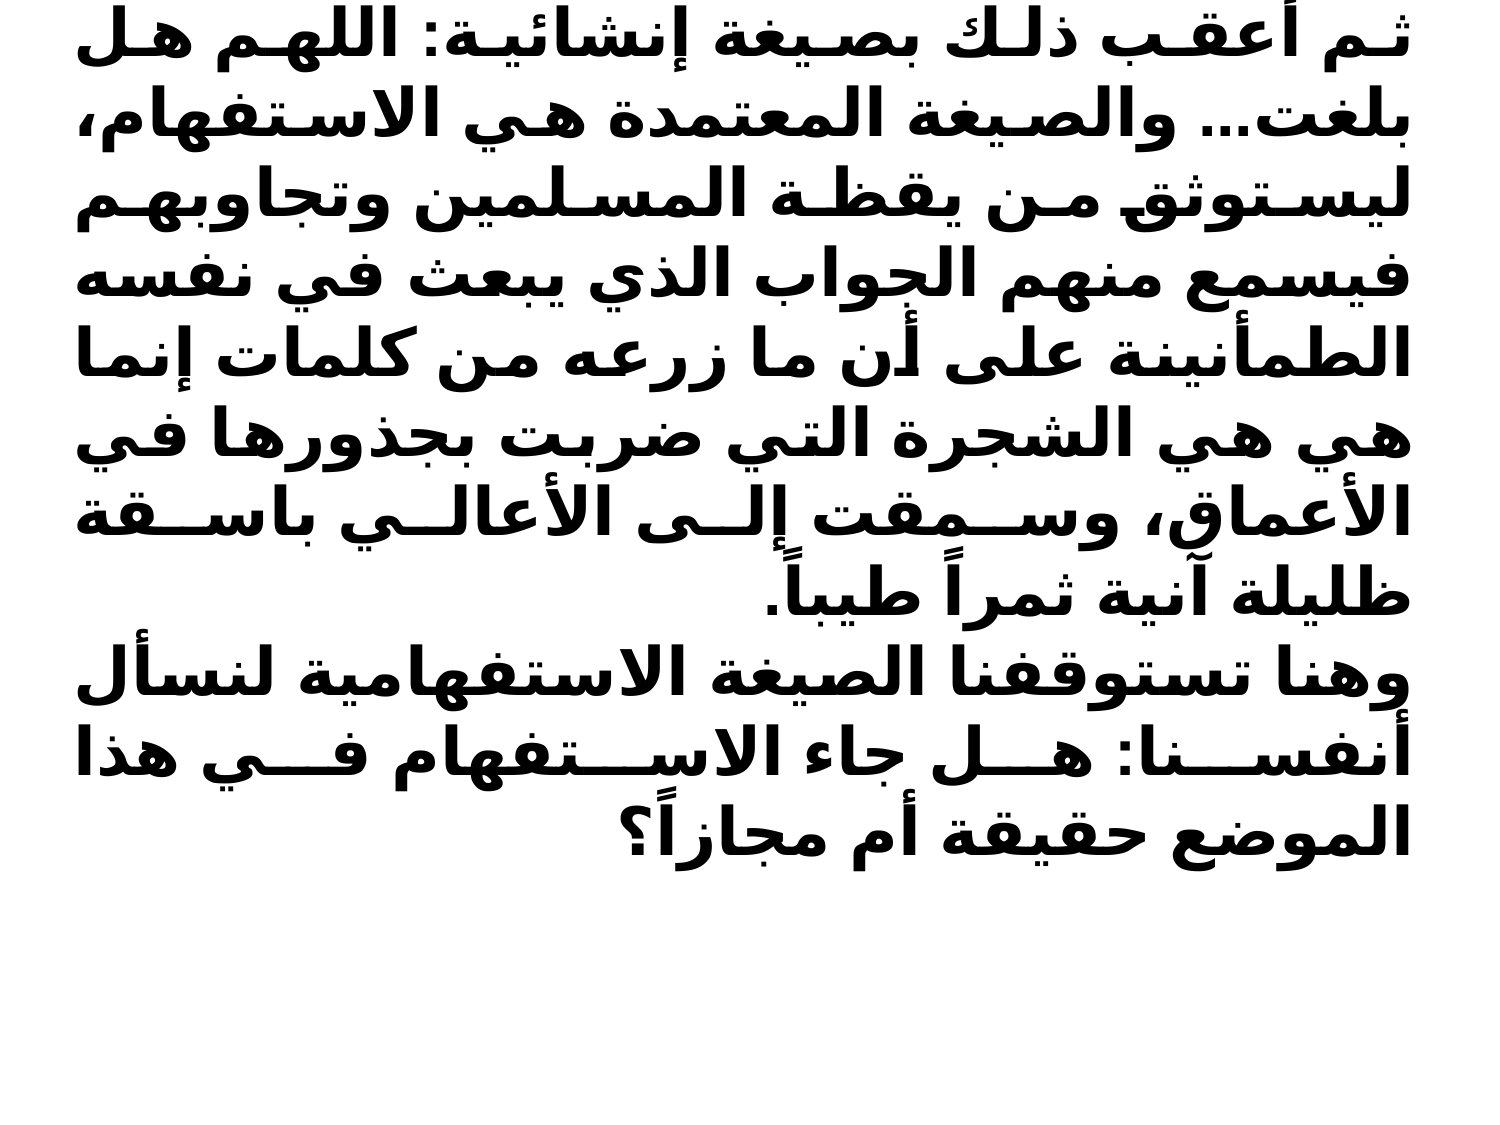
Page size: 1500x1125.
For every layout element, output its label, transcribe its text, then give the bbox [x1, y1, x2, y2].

text_box ثم أعقب ذلك بصيغة إنشائية: اللهم هل بلغت... والصيغة المعتمدة هي الاستفهام، ليستوثق من يقظة المسلمين وتجاوبهم فيسمع منهم الجواب الذي يبعث في نفسه الطمأنينة على أن ما زرعه من كلمات إنما هي هي الشجرة التي ضربت بجذورها في الأعماق، وسمقت إلى الأعالي باسقة ظليلة آنية ثمراً طيباً. وهنا تستوقفنا الصيغة الاستفهامية لنسأل أنفسنا: هل جاء الاستفهام في هذا الموضع حقيقة أم مجازاً؟ [58, 0, 1430, 877]
